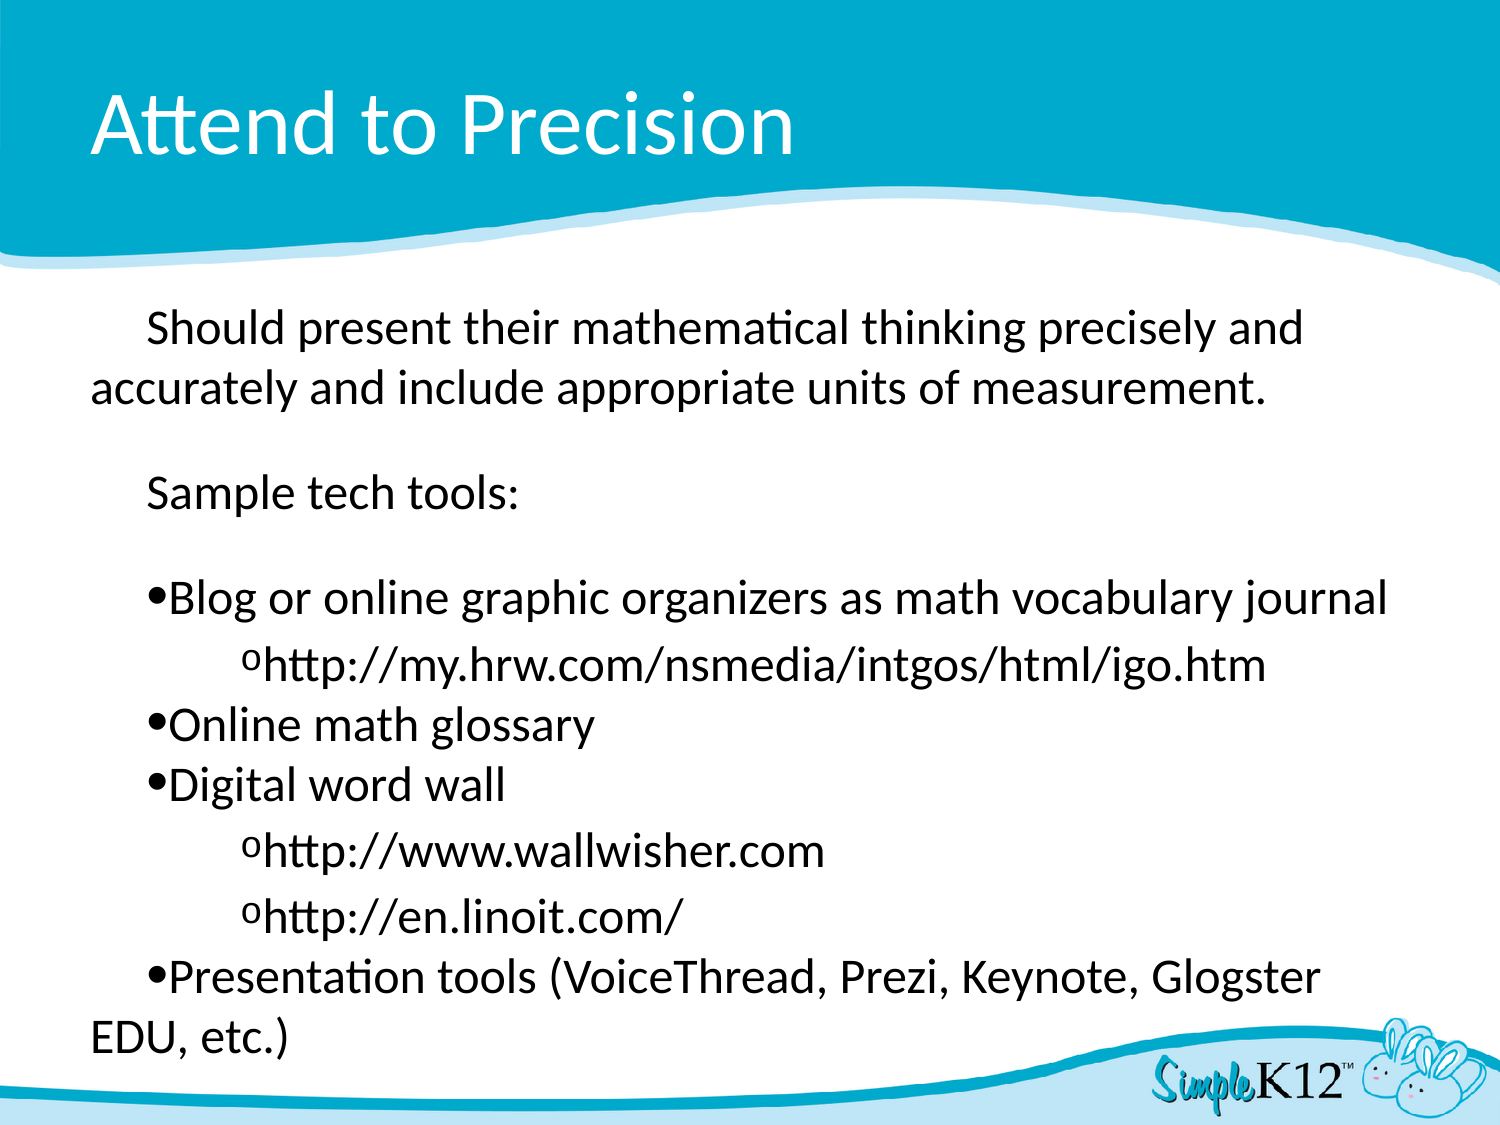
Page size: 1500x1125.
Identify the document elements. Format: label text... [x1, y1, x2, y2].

list Should present their mathematical thinking precisely and accurately and include appropriate units of measurement. Sample tech tools: Blog or online graphic organizers as math vocabulary journal http://my.hrw.com/nsmedia/intgos/html/igo.htm Online math glossary Digital word wall http://www.wallwisher.com http://en.linoit.com/ Presentation tools (VoiceThread, Prezi, Keynote, Glogster EDU, etc.) [75, 279, 1425, 1079]
picture [0, 0, 1500, 1125]
title Attend to Precision [75, 0, 1275, 188]
